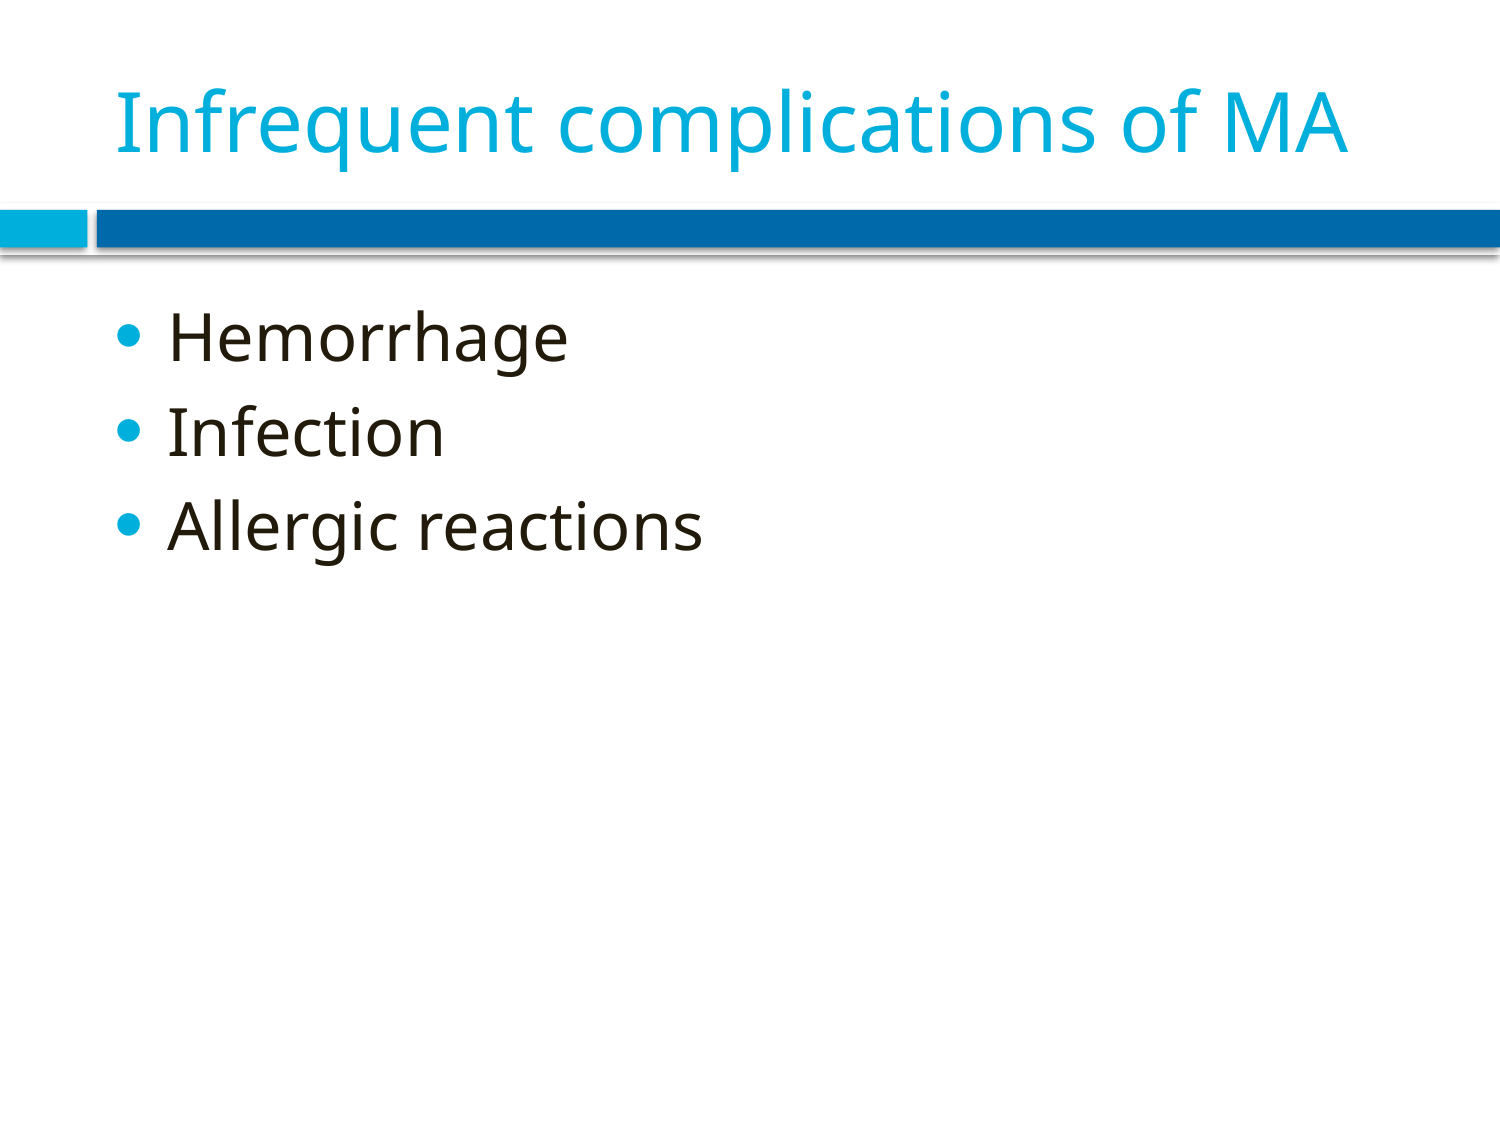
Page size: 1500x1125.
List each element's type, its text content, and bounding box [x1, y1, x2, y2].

title Infrequent complications of MA [100, 37, 1438, 200]
list Hemorrhage Infection Allergic reactions [99, 287, 1438, 1025]
